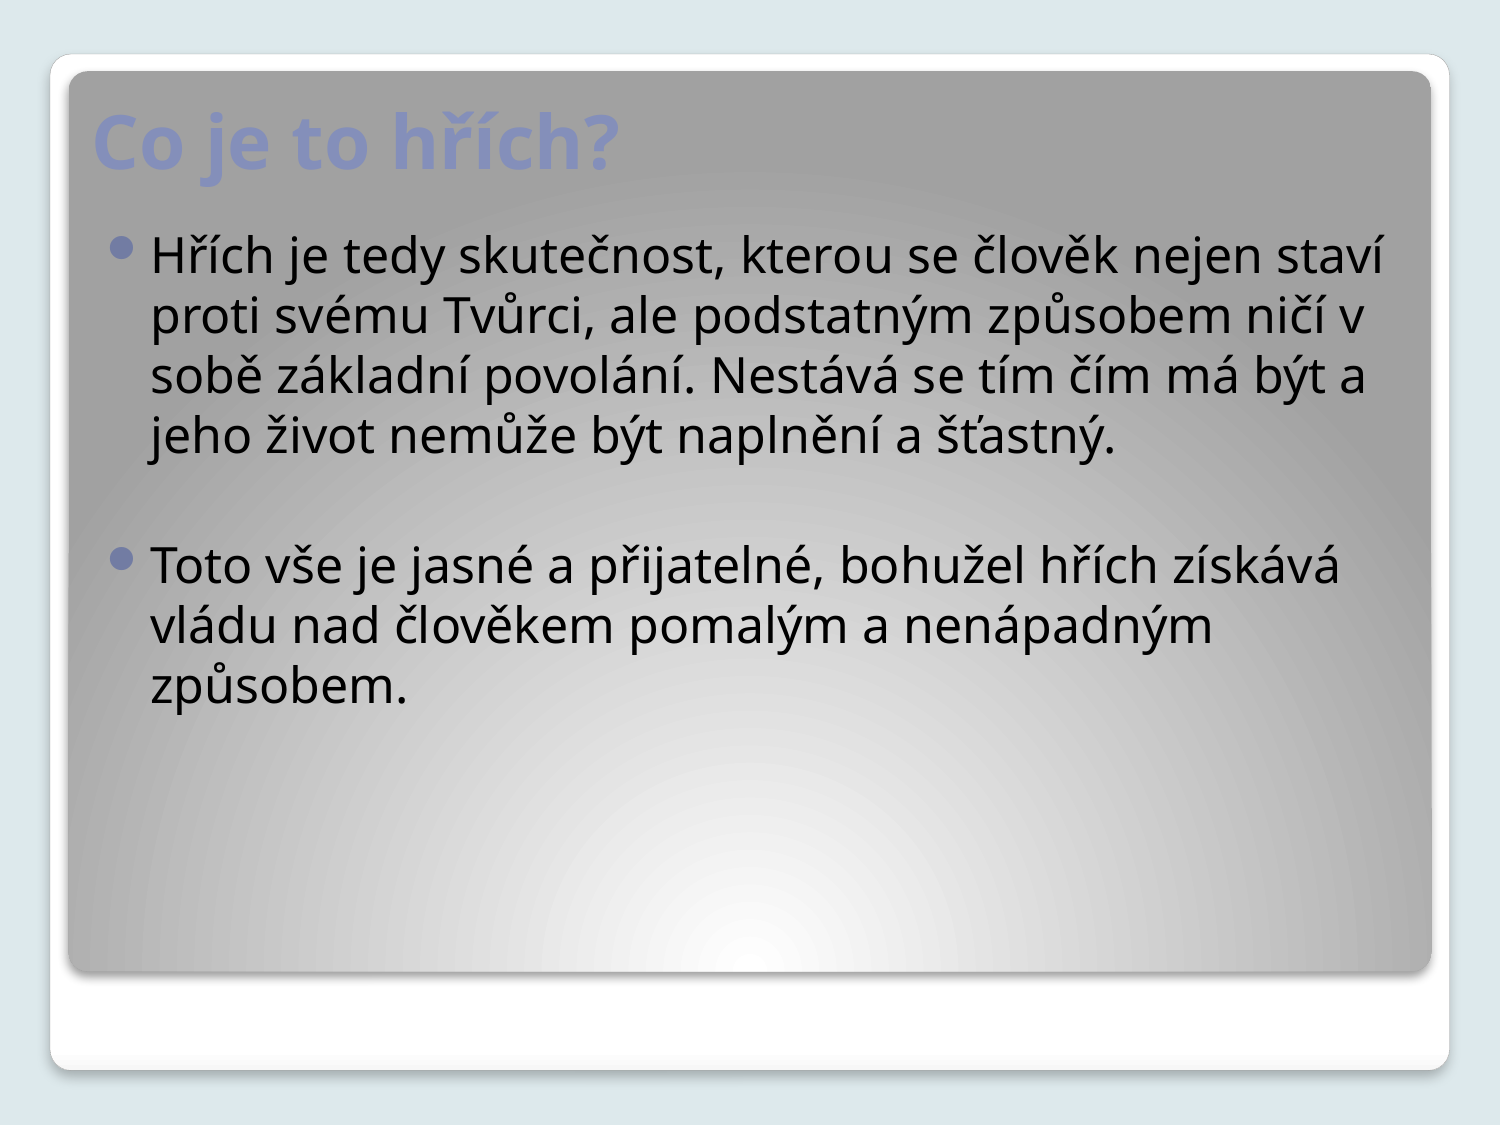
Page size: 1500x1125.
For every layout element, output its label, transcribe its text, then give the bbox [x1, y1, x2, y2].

title Co je to hřích? [76, 66, 1420, 192]
list Hřích je tedy skutečnost, kterou se člověk nejen staví proti svému Tvůrci, ale podstatným způsobem ničí v sobě základní povolání. Nestává se tím čím má být a jeho život nemůže být naplnění a šťastný. Toto vše je jasné a přijatelné, bohužel hřích získává vládu nad člověkem pomalým a nenápadným způsobem. [76, 208, 1420, 1025]
